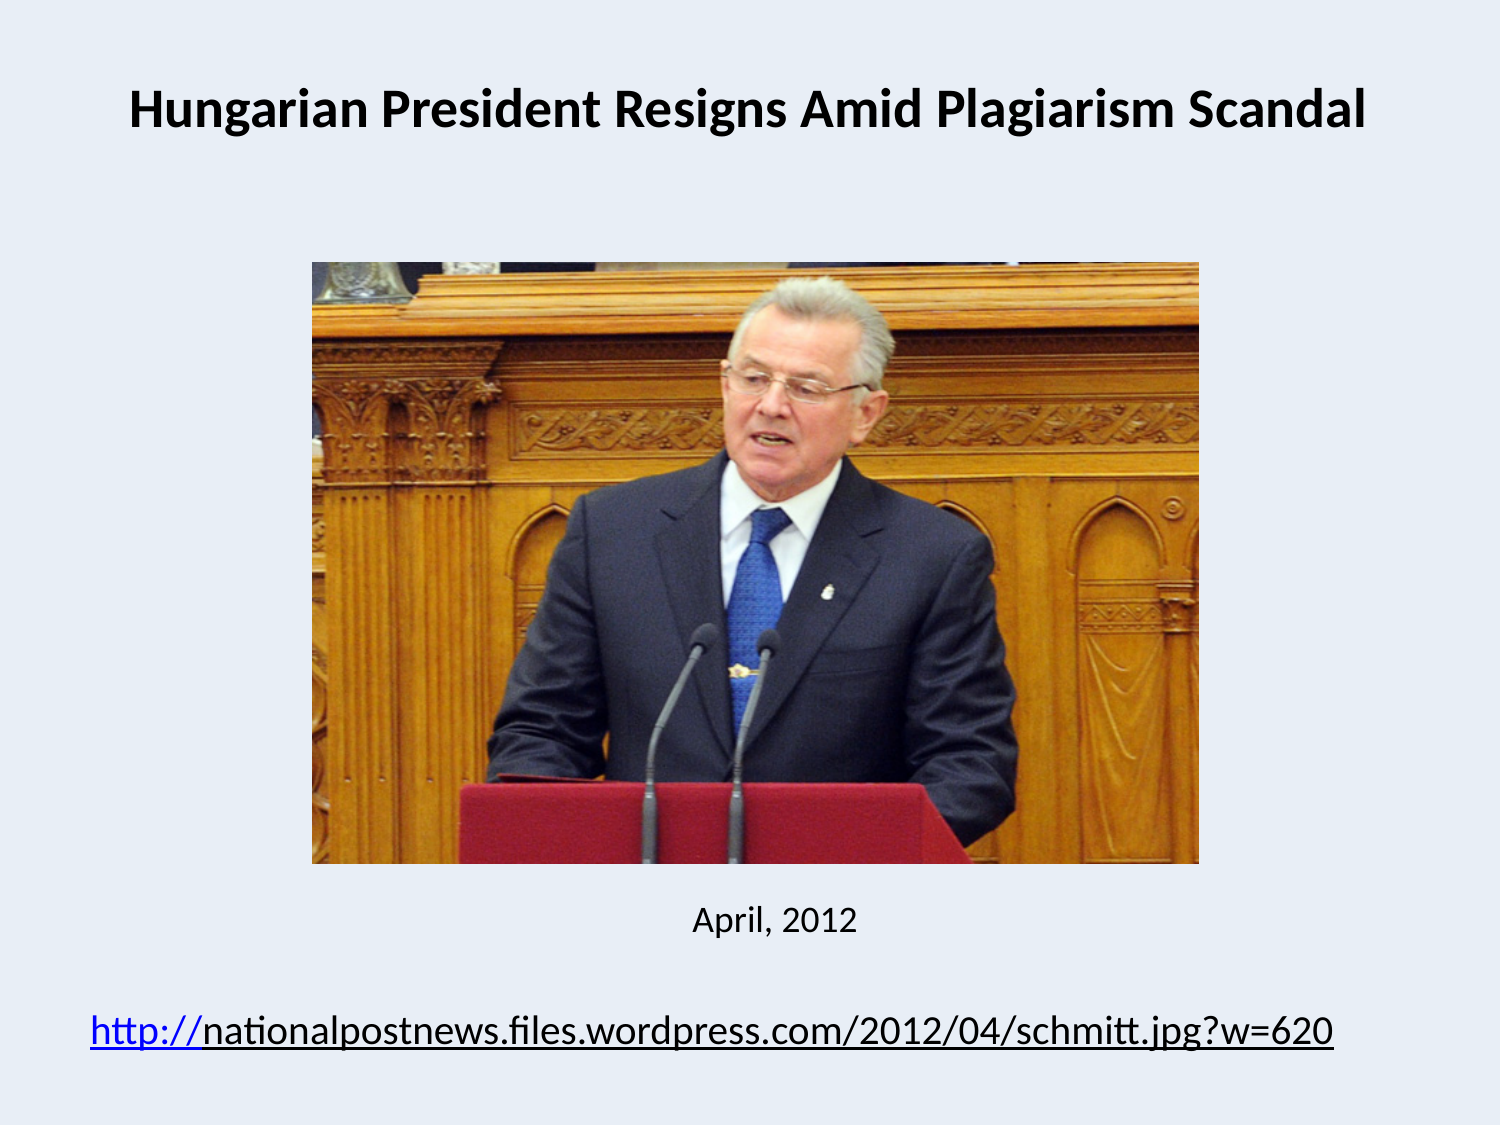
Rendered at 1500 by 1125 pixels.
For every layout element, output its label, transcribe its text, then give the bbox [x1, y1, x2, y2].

text_box April, 2012 [537, 887, 1013, 948]
picture [312, 262, 1199, 865]
list http://nationalpostnews.files.wordpress.com/2012/04/schmitt.jpg?w=620 [75, 937, 1425, 1063]
title Hungarian President Resigns Amid Plagiarism Scandal [75, 45, 1425, 233]
